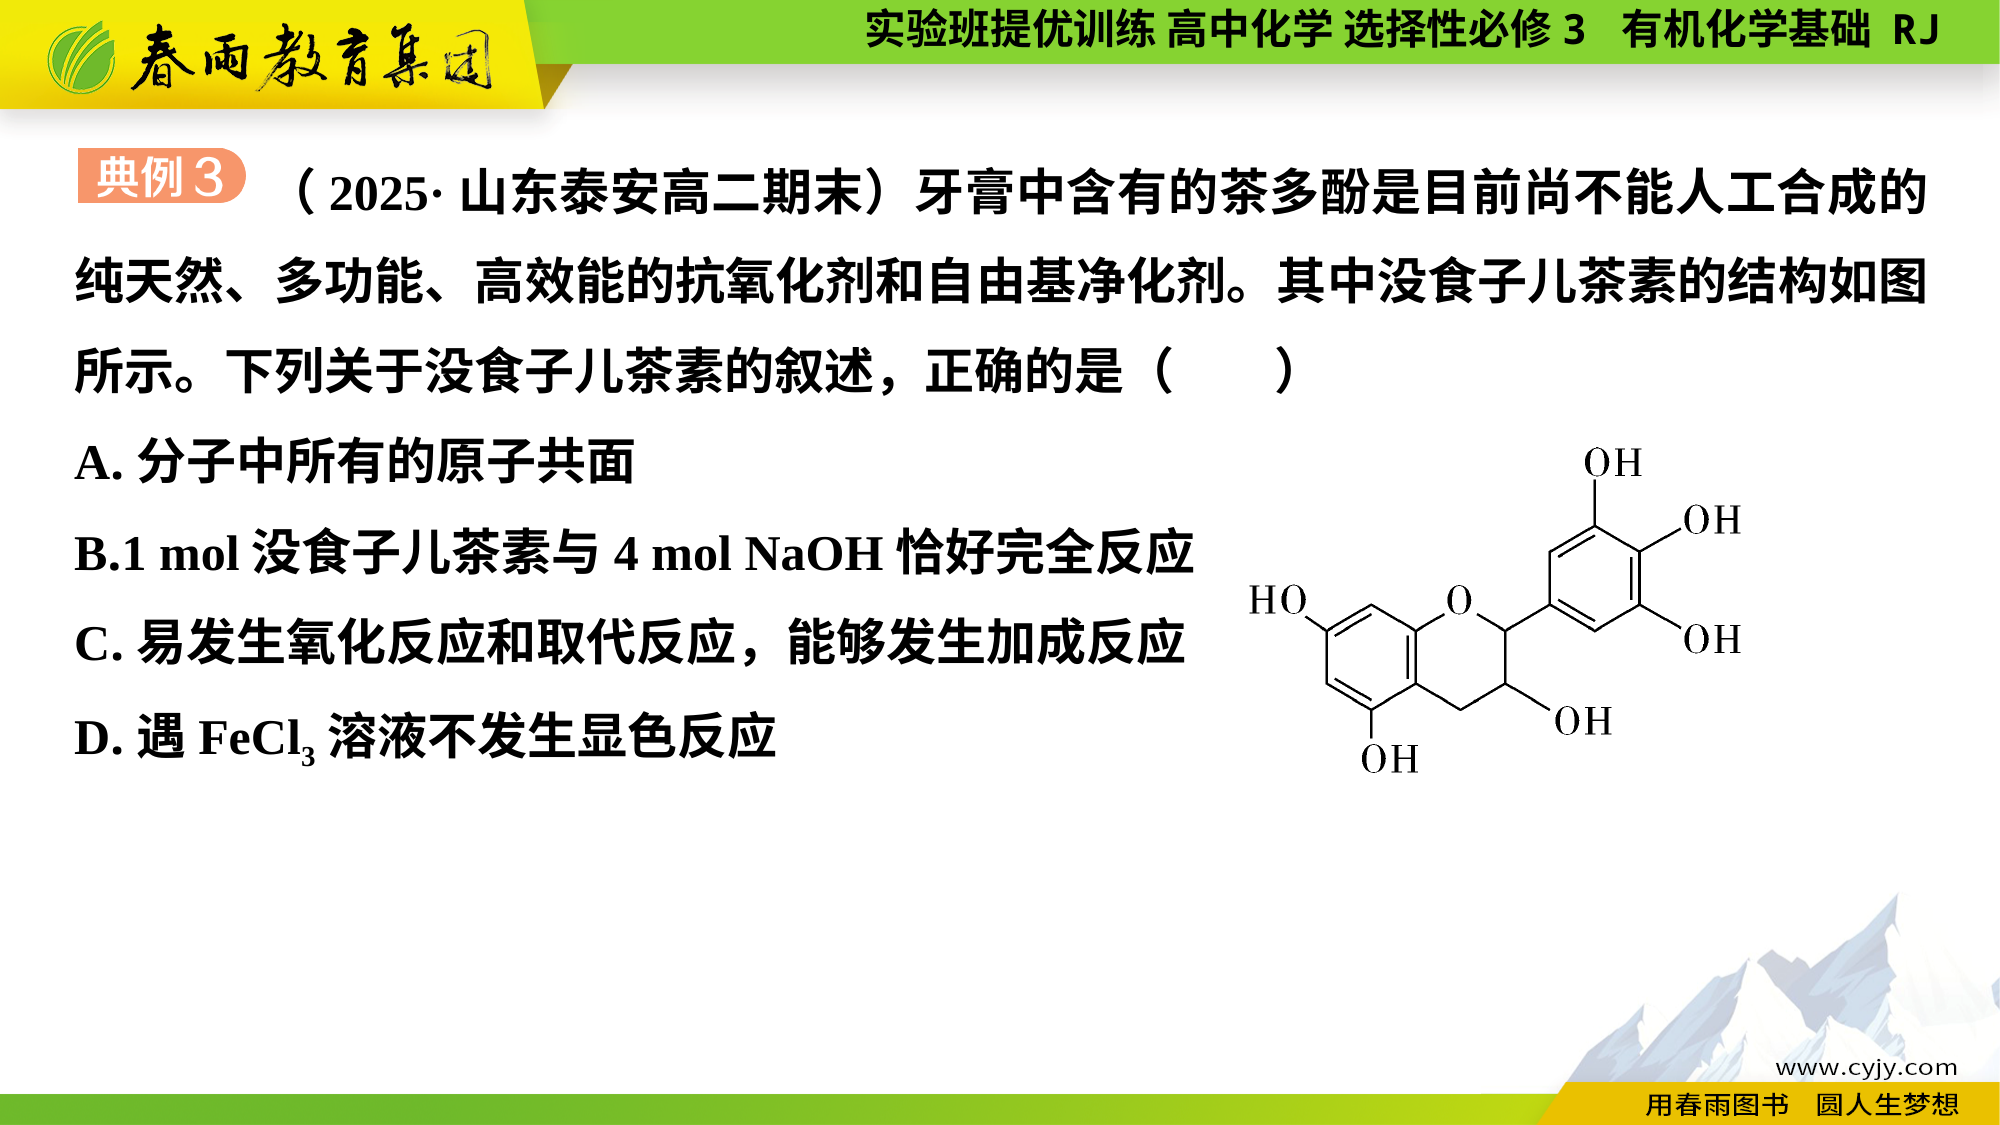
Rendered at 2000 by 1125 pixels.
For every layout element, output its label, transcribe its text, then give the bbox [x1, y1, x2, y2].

list （2025·山东泰安高二期末）牙膏中含有的茶多酚是目前尚不能人工合成的纯天然、多功能、高效能的抗氧化剂和自由基净化剂。其中没食子儿茶素的结构如图所示。下列关于没食子儿茶素的叙述，正确的是（ ） A.分子中所有的原子共面 B.1 mol没食子儿茶素与4 mol NaOH恰好完全反应 C.易发生氧化反应和取代反应，能够发生加成反应 D.遇FeCl3溶液不发生显色反应 [59, 122, 1944, 774]
picture [0, 0, 2000, 1125]
